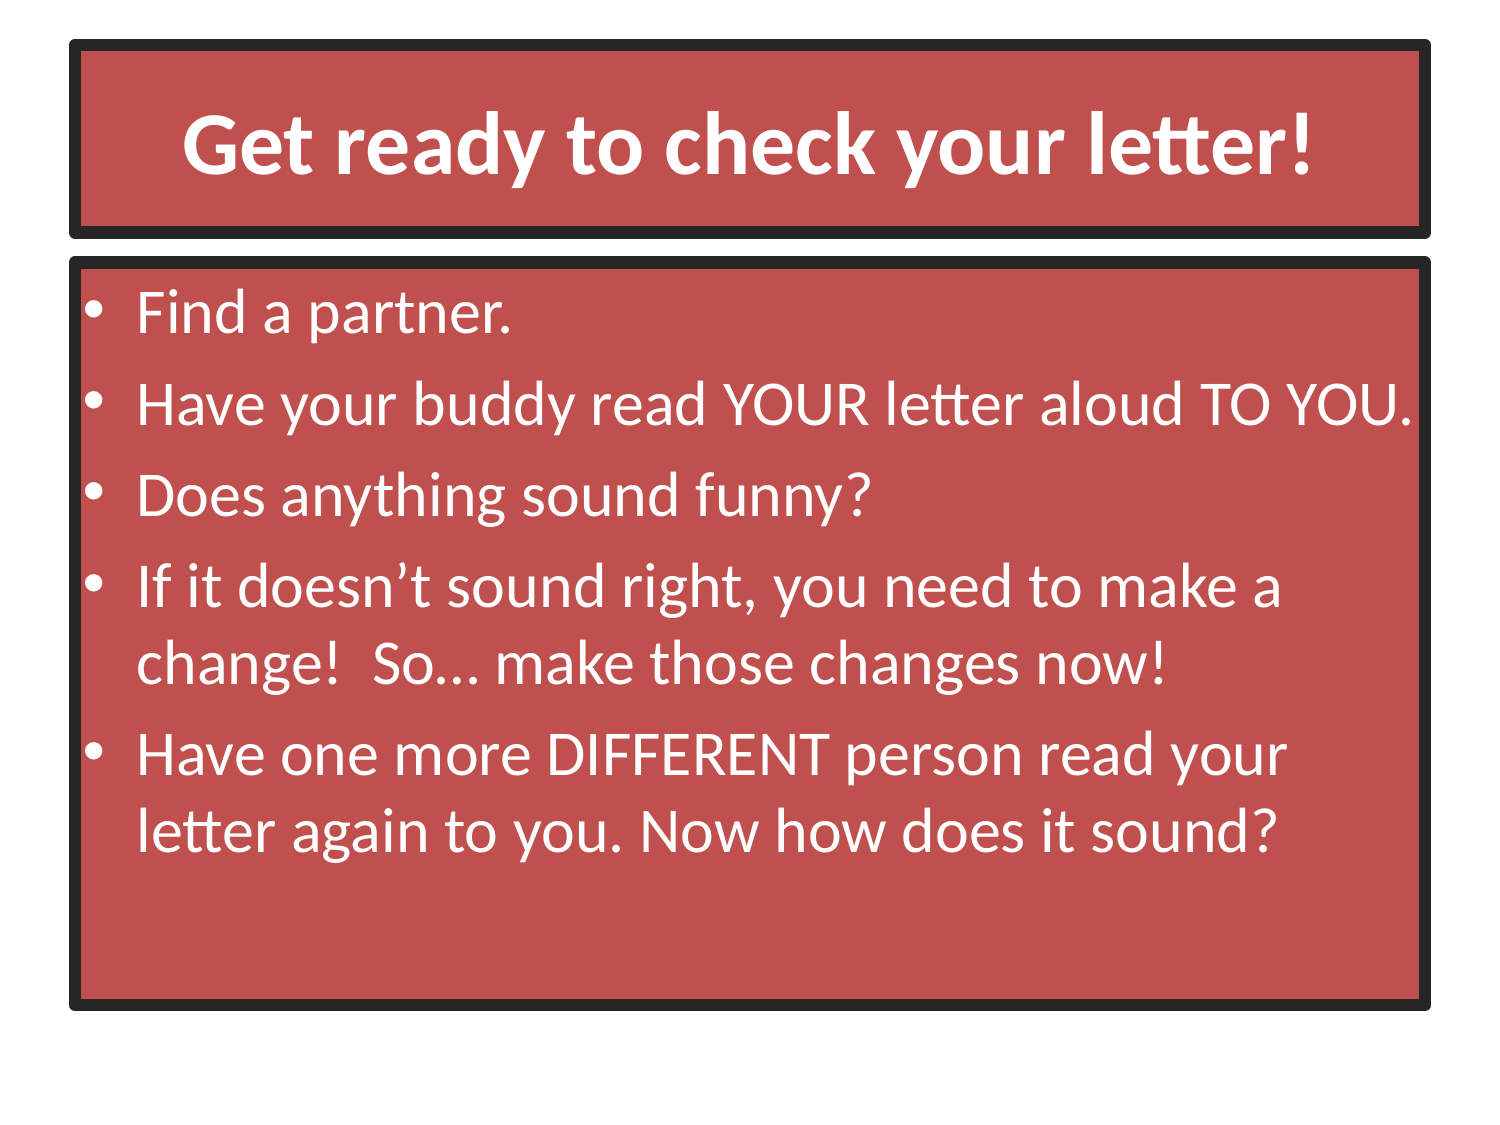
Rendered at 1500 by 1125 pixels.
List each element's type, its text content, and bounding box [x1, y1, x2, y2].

title Get ready to check your letter! [74, 44, 1426, 234]
list Find a partner. Have your buddy read YOUR letter aloud TO YOU. Does anything sound funny? If it doesn’t sound right, you need to make a change! So… make those changes now! Have one more DIFFERENT person read your letter again to you. Now how does it sound? [74, 261, 1426, 1006]
